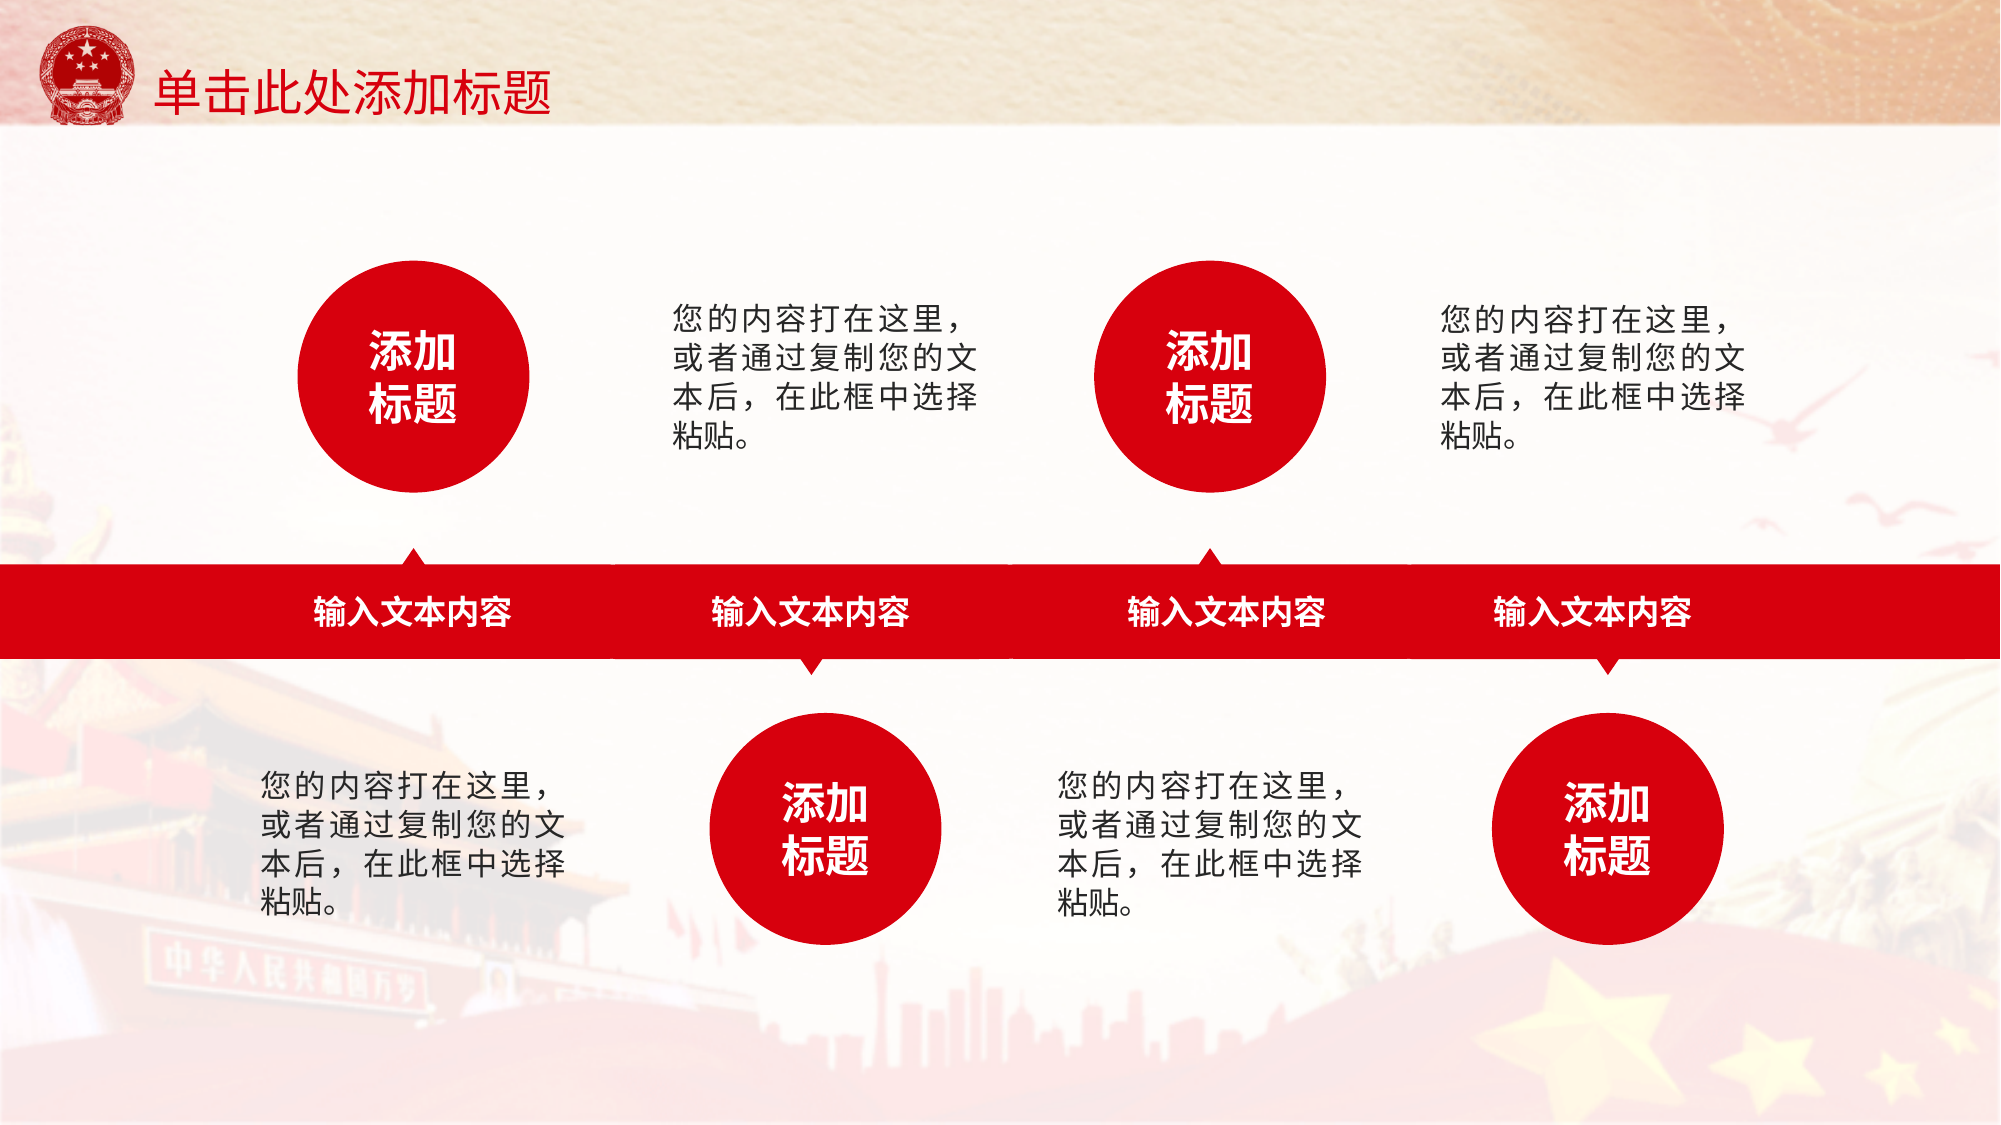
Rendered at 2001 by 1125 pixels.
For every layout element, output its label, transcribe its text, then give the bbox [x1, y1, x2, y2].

picture [0, 0, 2001, 1125]
text_box 您的内容打在这里，或者通过复制您的文本后，在此框中选择粘贴。 [1440, 298, 1747, 454]
text_box [1491, 712, 1724, 945]
text_box [1094, 260, 1327, 493]
text_box 您的内容打在这里，或者通过复制您的文本后，在此框中选择粘贴。 [260, 764, 567, 921]
text_box 添加标题 [351, 322, 475, 430]
text_box 添加标题 [1546, 775, 1670, 882]
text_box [599, 564, 1023, 676]
text_box 单击此处添加标题 [160, 36, 1863, 155]
text_box 您的内容打在这里，或者通过复制您的文本后，在此框中选择粘贴。 [1057, 764, 1363, 921]
text_box 添加标题 [764, 775, 887, 882]
text_box 添加标题 [1148, 322, 1272, 430]
text_box [297, 260, 530, 493]
text_box 您的内容打在这里，或者通过复制您的文本后，在此框中选择粘贴。 [672, 298, 979, 454]
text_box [1396, 564, 2000, 676]
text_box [998, 548, 1422, 659]
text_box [0, 548, 626, 659]
text_box [709, 712, 942, 945]
